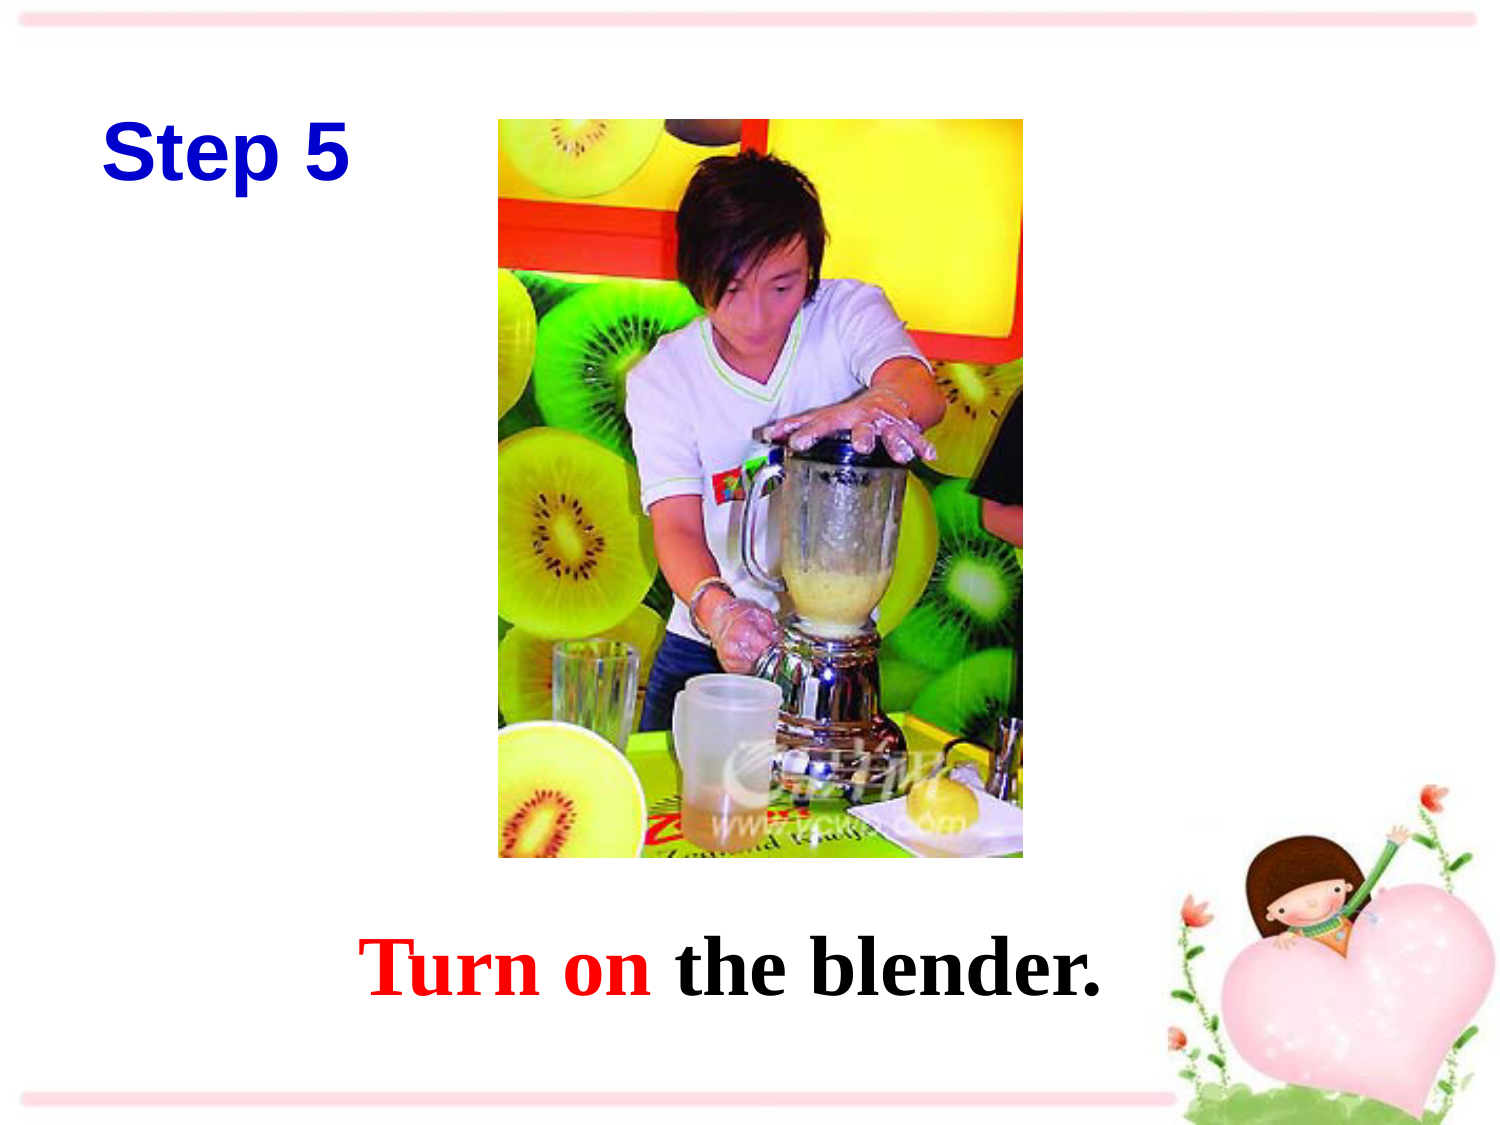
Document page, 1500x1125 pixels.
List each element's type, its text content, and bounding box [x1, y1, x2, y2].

text_box Step 5 [86, 89, 367, 205]
picture [0, 0, 1500, 1125]
text_box Turn on the blender. [343, 902, 1119, 1020]
